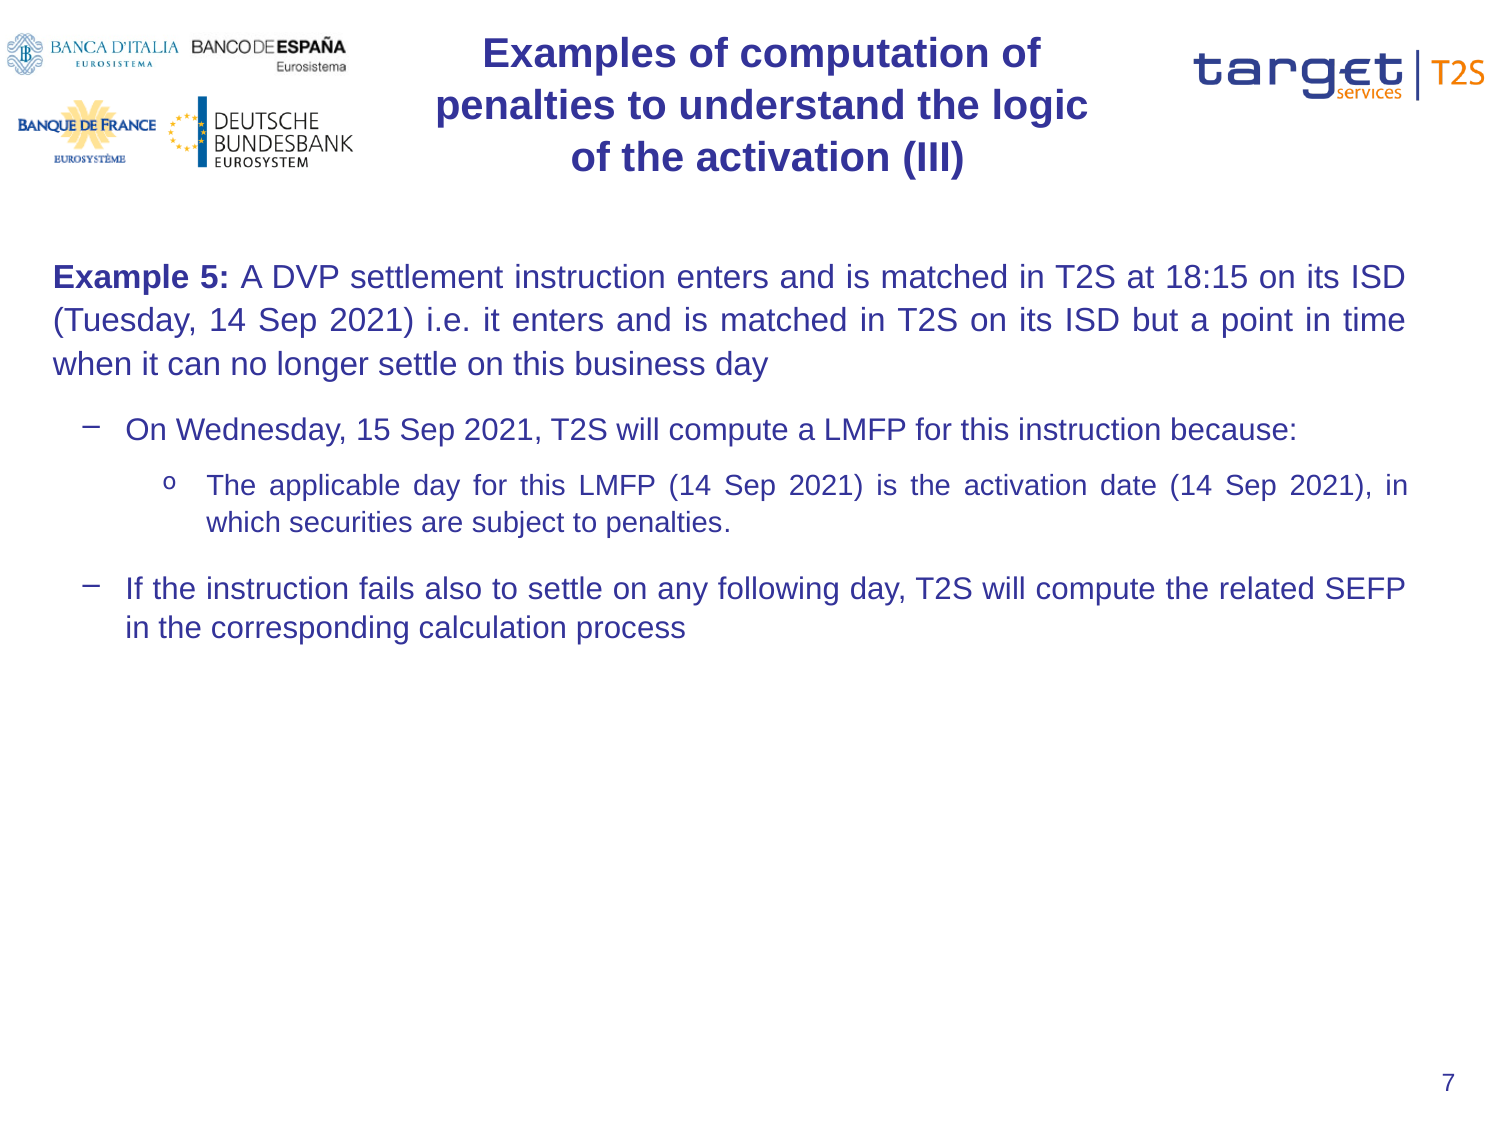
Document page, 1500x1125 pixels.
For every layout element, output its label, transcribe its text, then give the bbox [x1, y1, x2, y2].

title Examples of computation of penalties to understand the logic of the activation (III) [348, 29, 1188, 173]
slide_number 7 [1120, 1058, 1471, 1125]
list Example 5: A DVP settlement instruction enters and is matched in T2S at 18:15 on its ISD (Tuesday, 14 Sep 2021) i.e. it enters and is matched in T2S on its ISD but a point in time when it can no longer settle on this business day On Wednesday, 15 Sep 2021, T2S will compute a LMFP for this instruction because: The applicable day for this LMFP (14 Sep 2021) is the activation date (14 Sep 2021), in which securities are subject to penalties. If the instruction fails also to settle on any following day, T2S will compute the related SEFP in the corresponding calculation process [37, 243, 1424, 1095]
picture [5, 91, 348, 173]
picture [5, 32, 180, 80]
picture [189, 32, 348, 76]
picture [1163, 0, 1500, 153]
